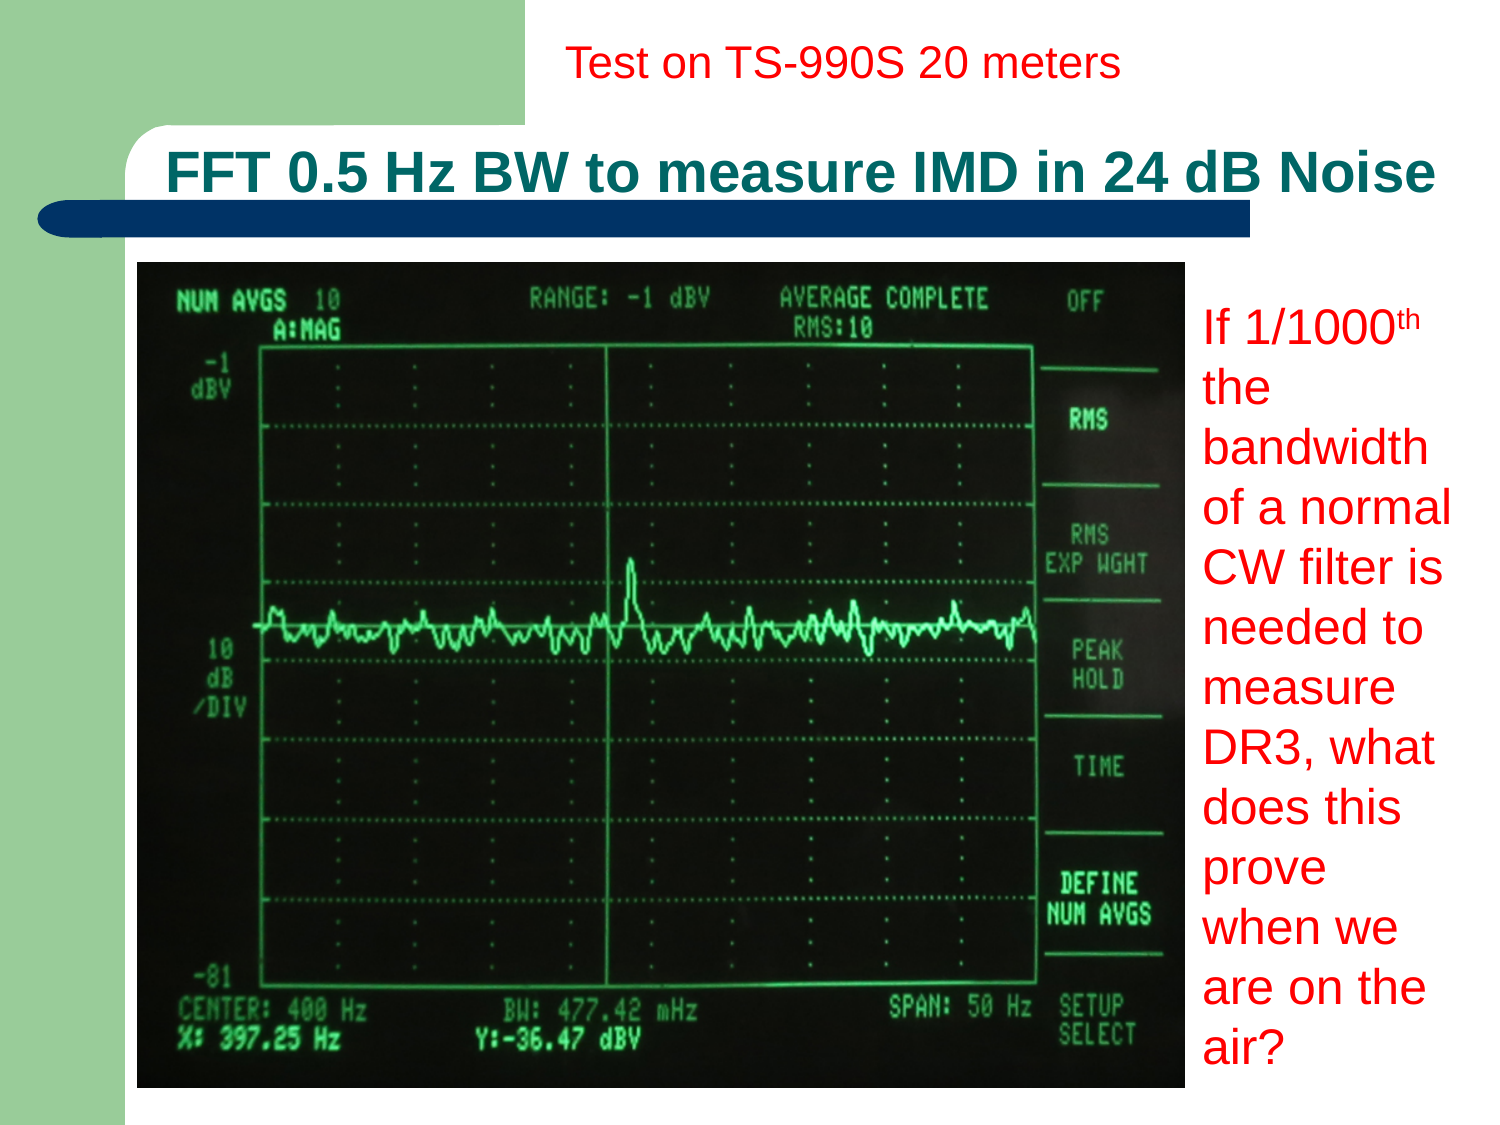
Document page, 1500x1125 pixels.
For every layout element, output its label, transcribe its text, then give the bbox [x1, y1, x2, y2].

picture [137, 262, 1186, 1088]
title FFT 0.5 Hz BW to measure IMD in 24 dB Noise [149, 124, 1500, 213]
text_box If 1/1000th the bandwidth of a normal CW filter is needed to measure DR3, what does this prove when we are on the air? [1190, 287, 1475, 1083]
text_box Test on TS-990S 20 meters [549, 24, 1188, 95]
